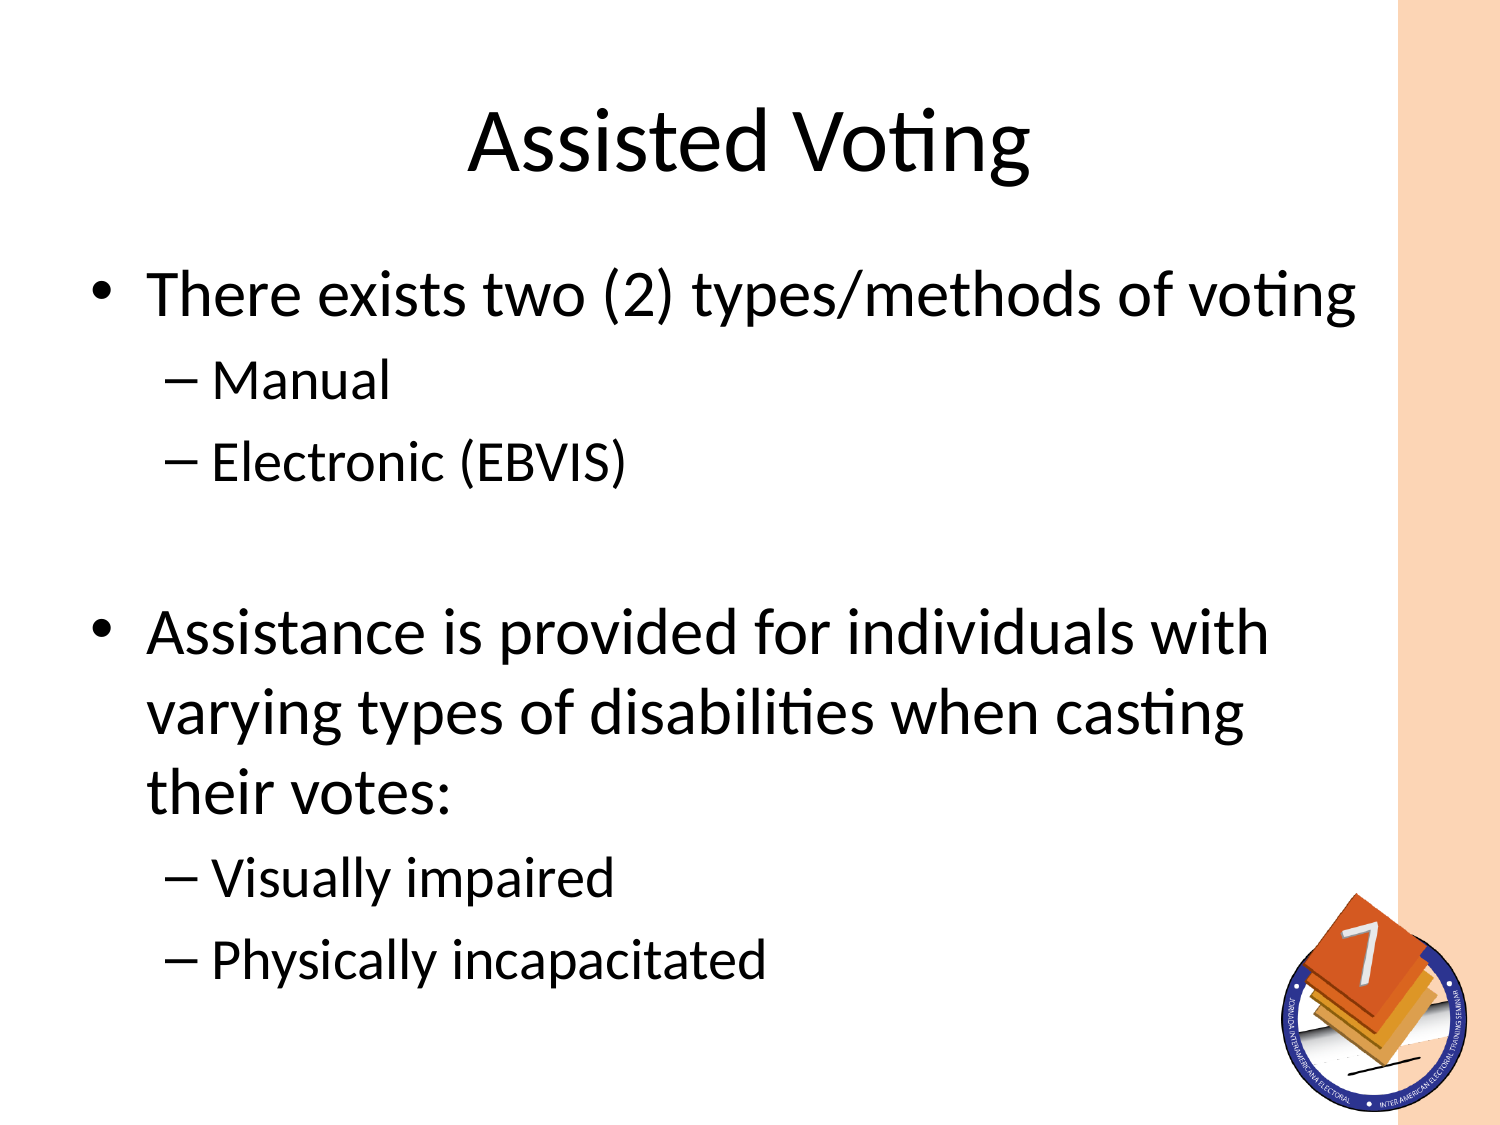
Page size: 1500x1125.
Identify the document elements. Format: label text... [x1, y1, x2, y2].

picture [1281, 893, 1471, 1112]
text_box Assisted Voting [74, 41, 1398, 229]
text_box [1398, 0, 1500, 1125]
text_box There exists two (2) types/methods of voting Manual Electronic (EBVIS) Assistance is provided for individuals with varying types of disabilities when casting their votes: Visually impaired Physically incapacitated [75, 242, 1398, 1035]
